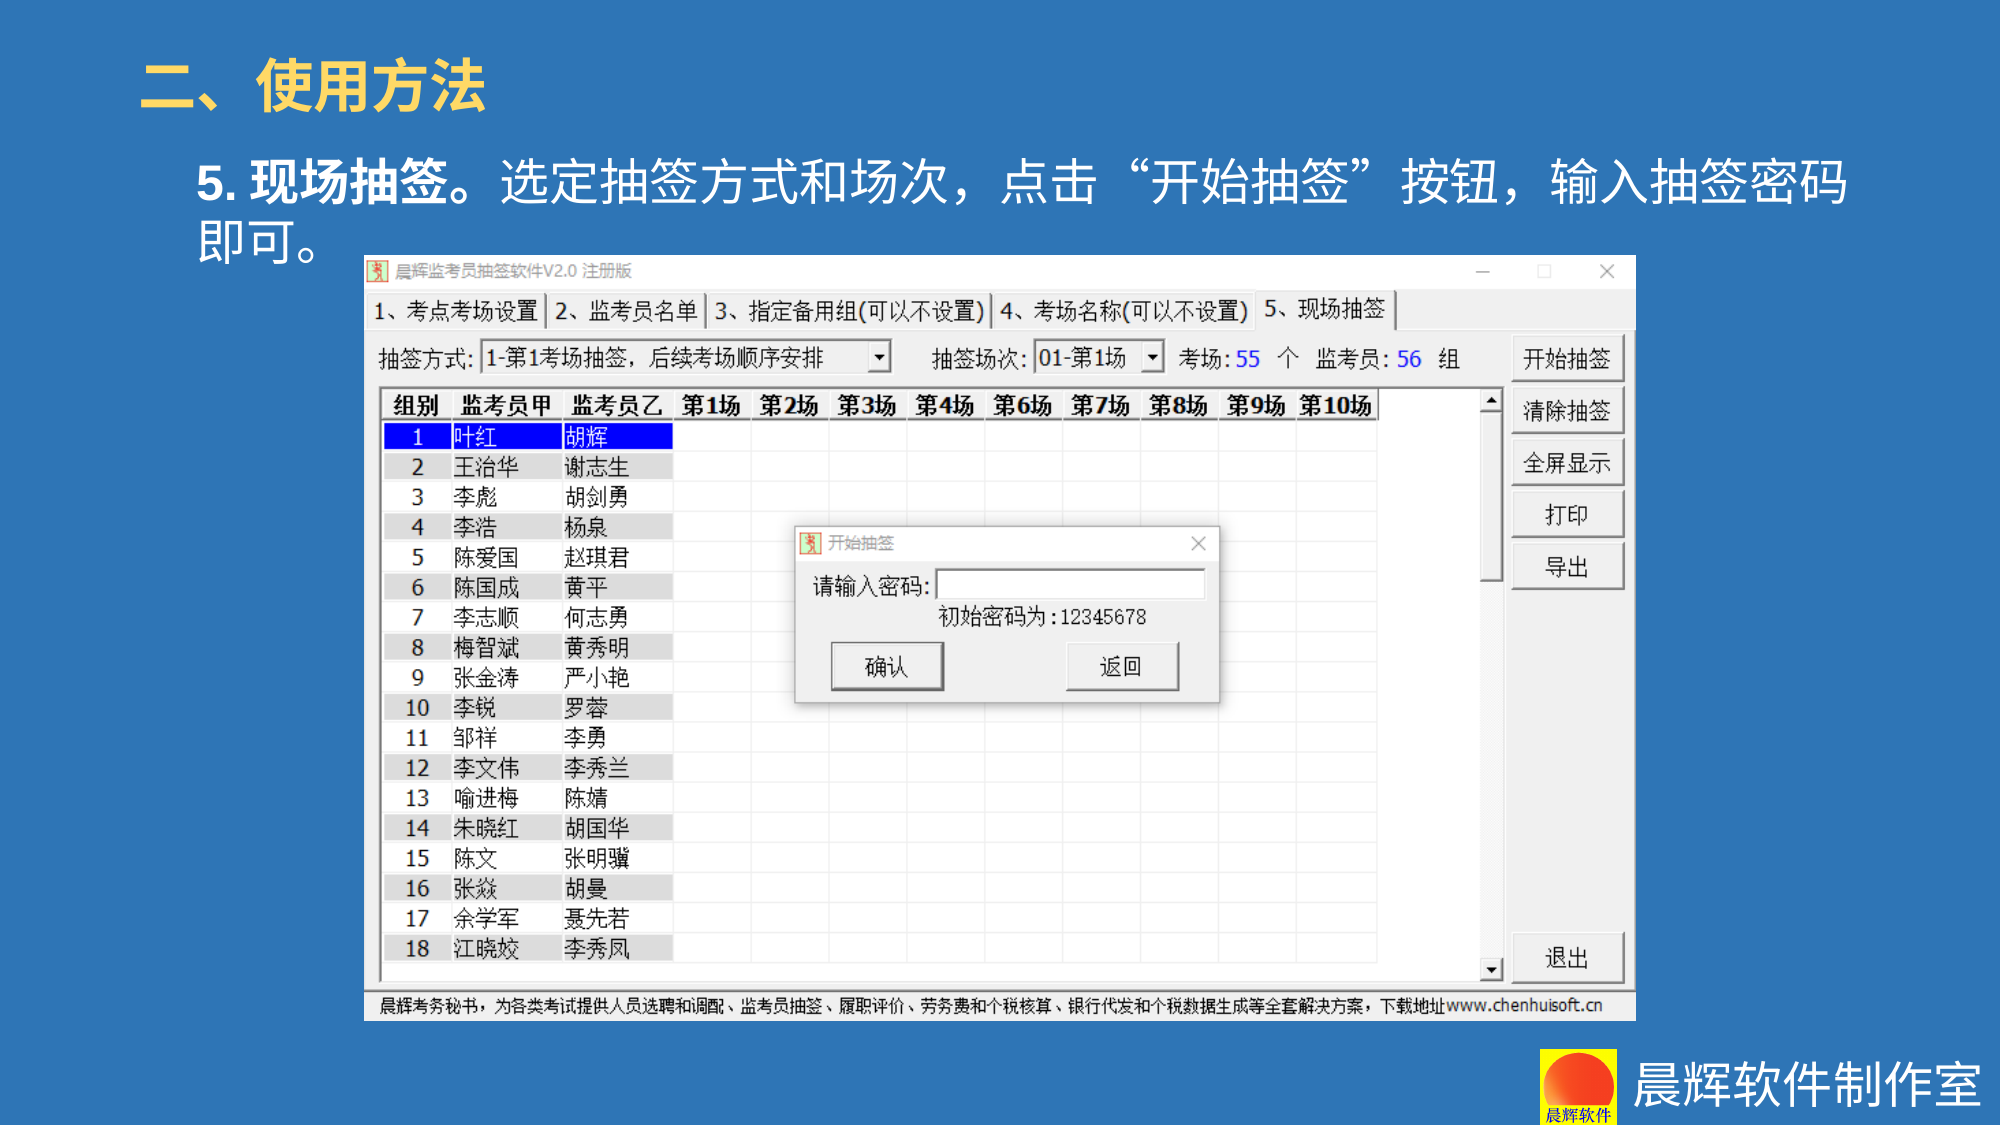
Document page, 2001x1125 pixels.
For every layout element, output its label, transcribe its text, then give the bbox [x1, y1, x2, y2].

text_box 晨辉软件制作室 [1618, 1052, 1998, 1122]
text_box 二、使用方法 [123, 41, 504, 127]
picture [364, 255, 1636, 1021]
text_box 5.现场抽签。选定抽签方式和场次，点击“开始抽签”按钮，输入抽签密码即可。 [181, 143, 1873, 278]
picture [1540, 1049, 1617, 1125]
